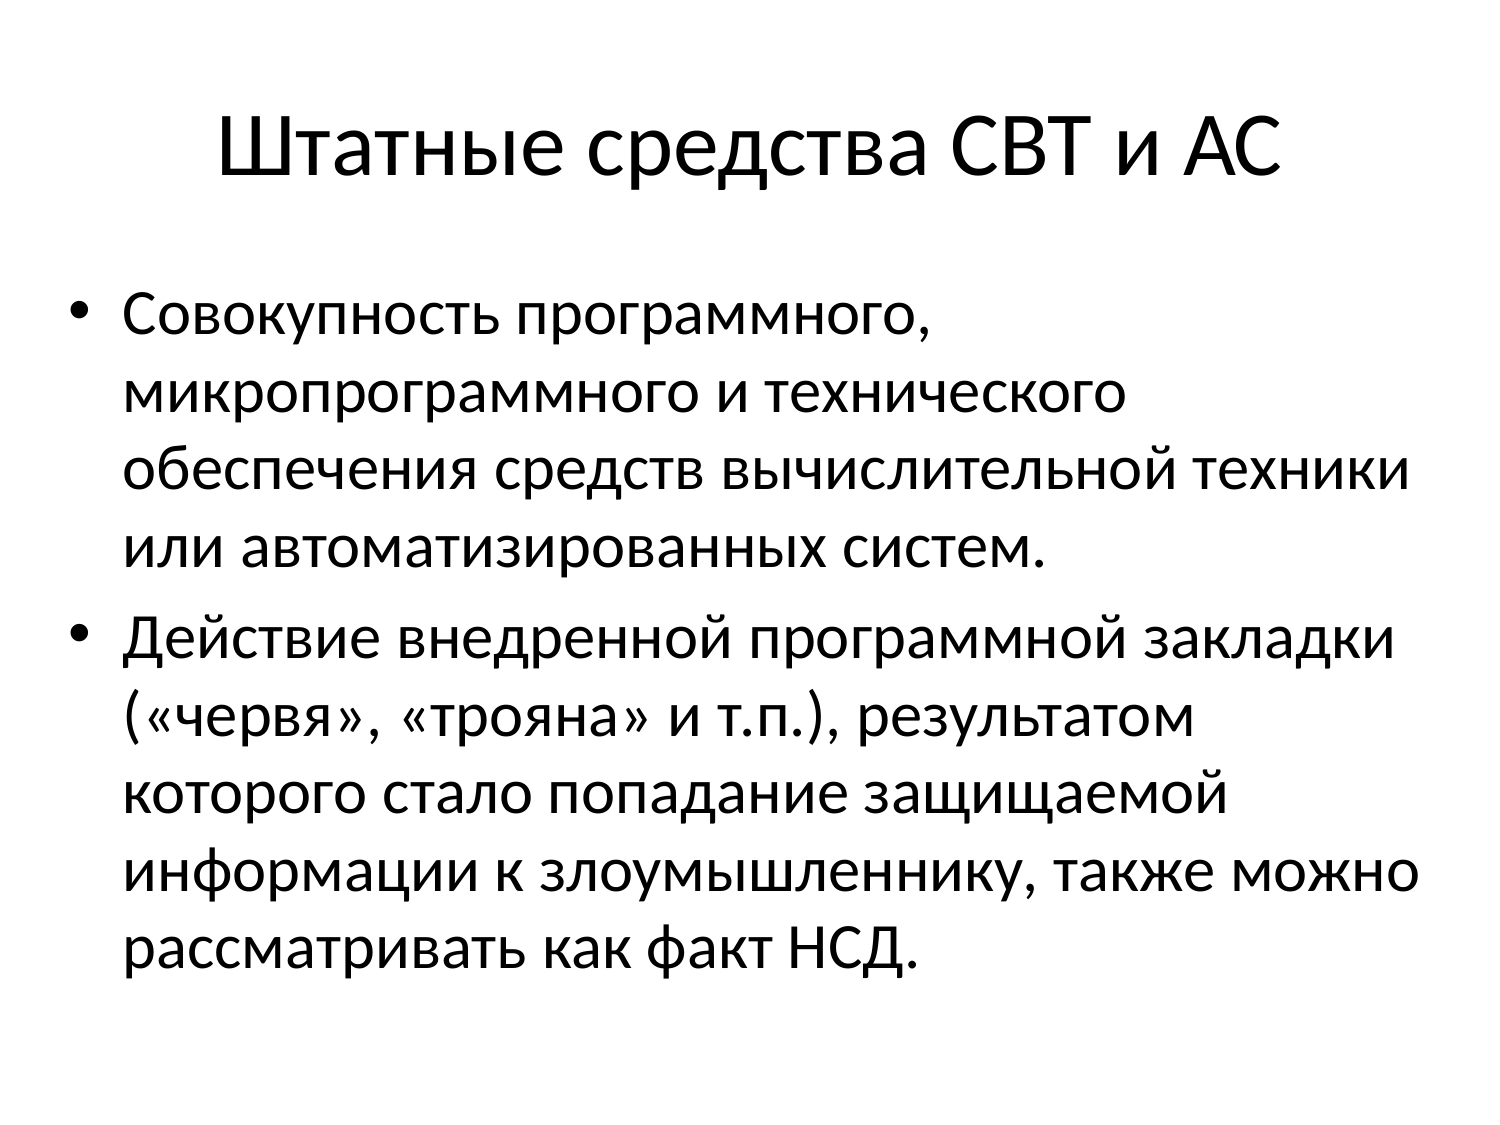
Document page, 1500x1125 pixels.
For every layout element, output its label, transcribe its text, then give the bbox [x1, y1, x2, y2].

title Штатные средства СВТ и АС [75, 45, 1425, 233]
list Совокупность программного, микропрограммного и технического обеспечения средств вычислительной техники или автоматизированных систем. Действие внедренной программной закладки («червя», «трояна» и т.п.), результатом которого стало попадание защищаемой информации к злоумышленнику, также можно рассматривать как факт НСД. [53, 262, 1447, 1059]
